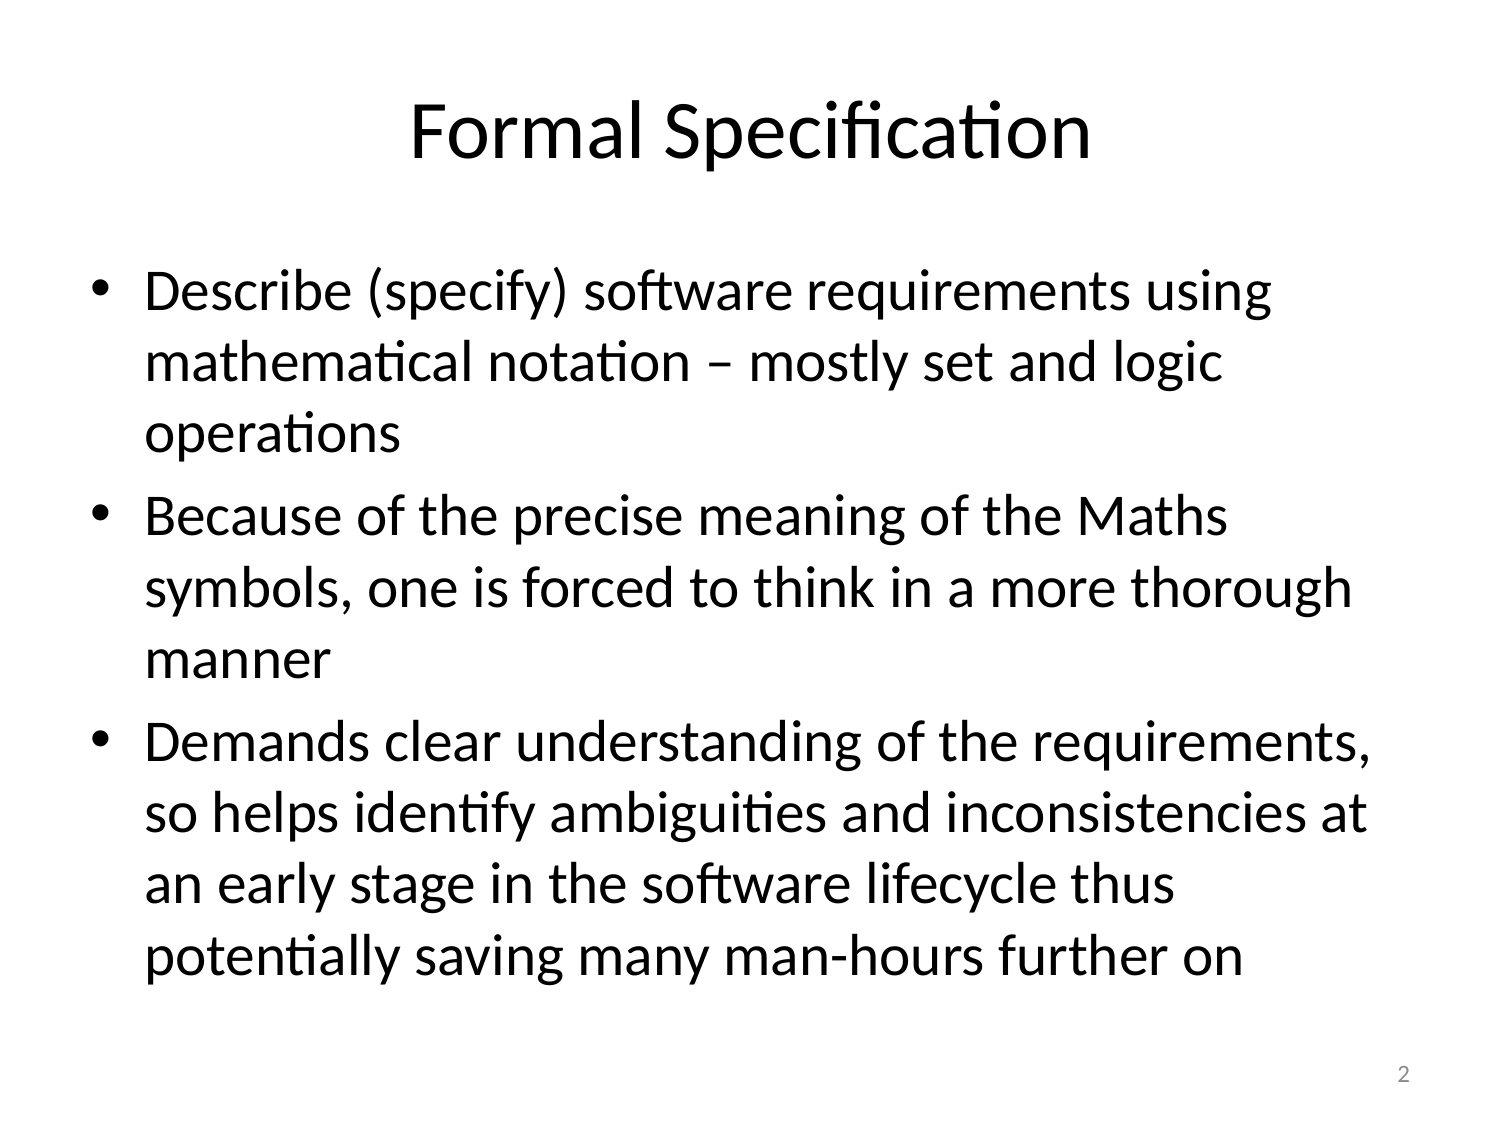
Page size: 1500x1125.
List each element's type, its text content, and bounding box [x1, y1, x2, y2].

slide_number 2 [1074, 1042, 1425, 1103]
list Describe (specify) software requirements using mathematical notation – mostly set and logic operations Because of the precise meaning of the Maths symbols, one is forced to think in a more thorough manner Demands clear understanding of the requirements, so helps identify ambiguities and inconsistencies at an early stage in the software lifecycle thus potentially saving many man-hours further on [75, 243, 1425, 1047]
title Formal Specification [76, 54, 1427, 197]
